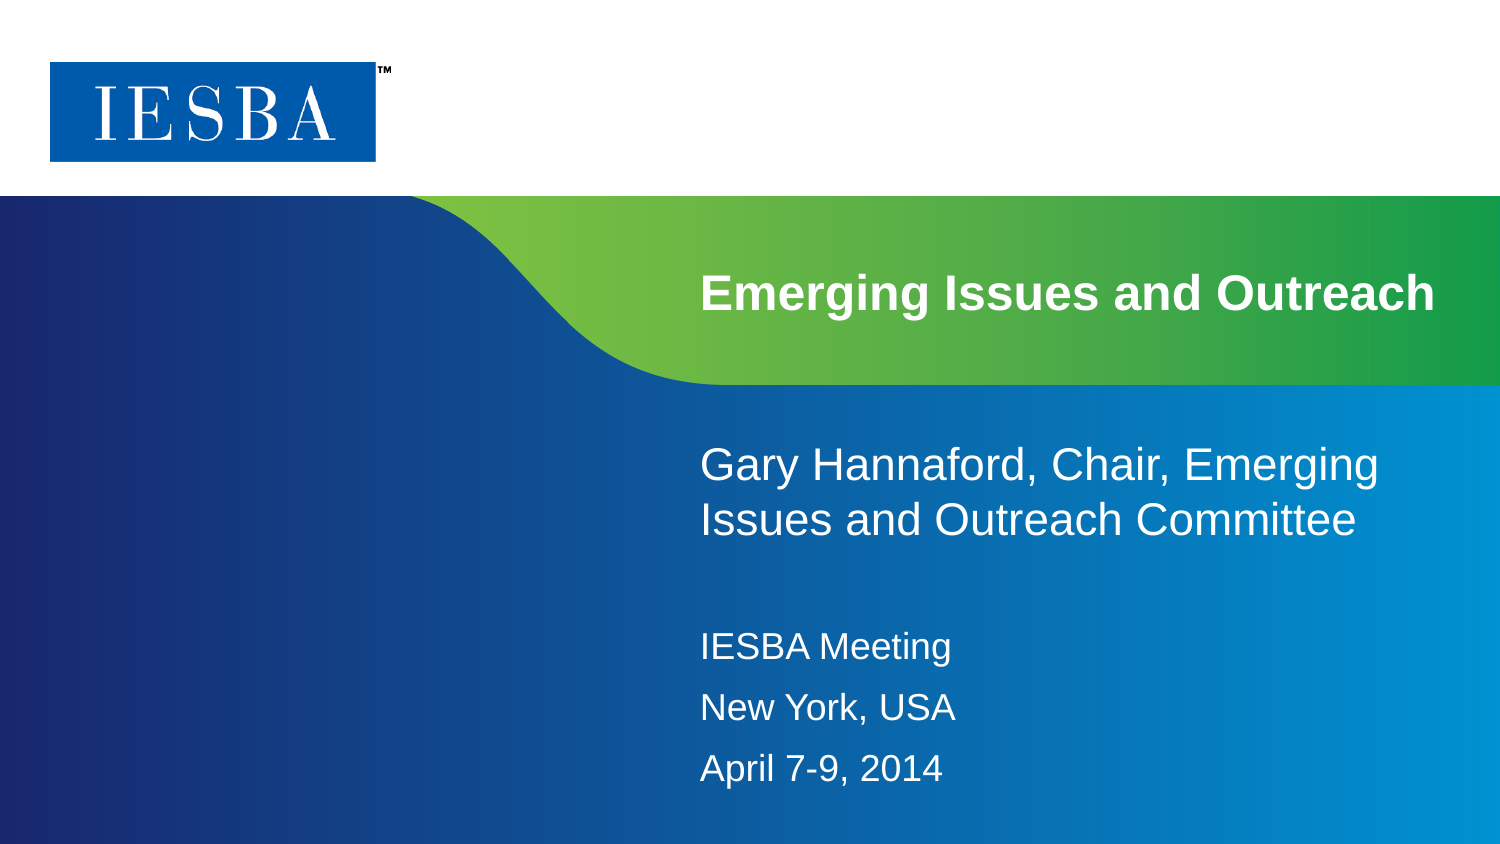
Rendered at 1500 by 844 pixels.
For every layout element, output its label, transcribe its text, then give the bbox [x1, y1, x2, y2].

picture [50, 62, 391, 162]
picture [412, 196, 1500, 385]
subtitle Gary Hannaford, Chair, Emerging Issues and Outreach Committee IESBA Meeting New York, USA April 7-9, 2014 [699, 434, 1413, 785]
title Emerging Issues and Outreach [699, 229, 1463, 352]
